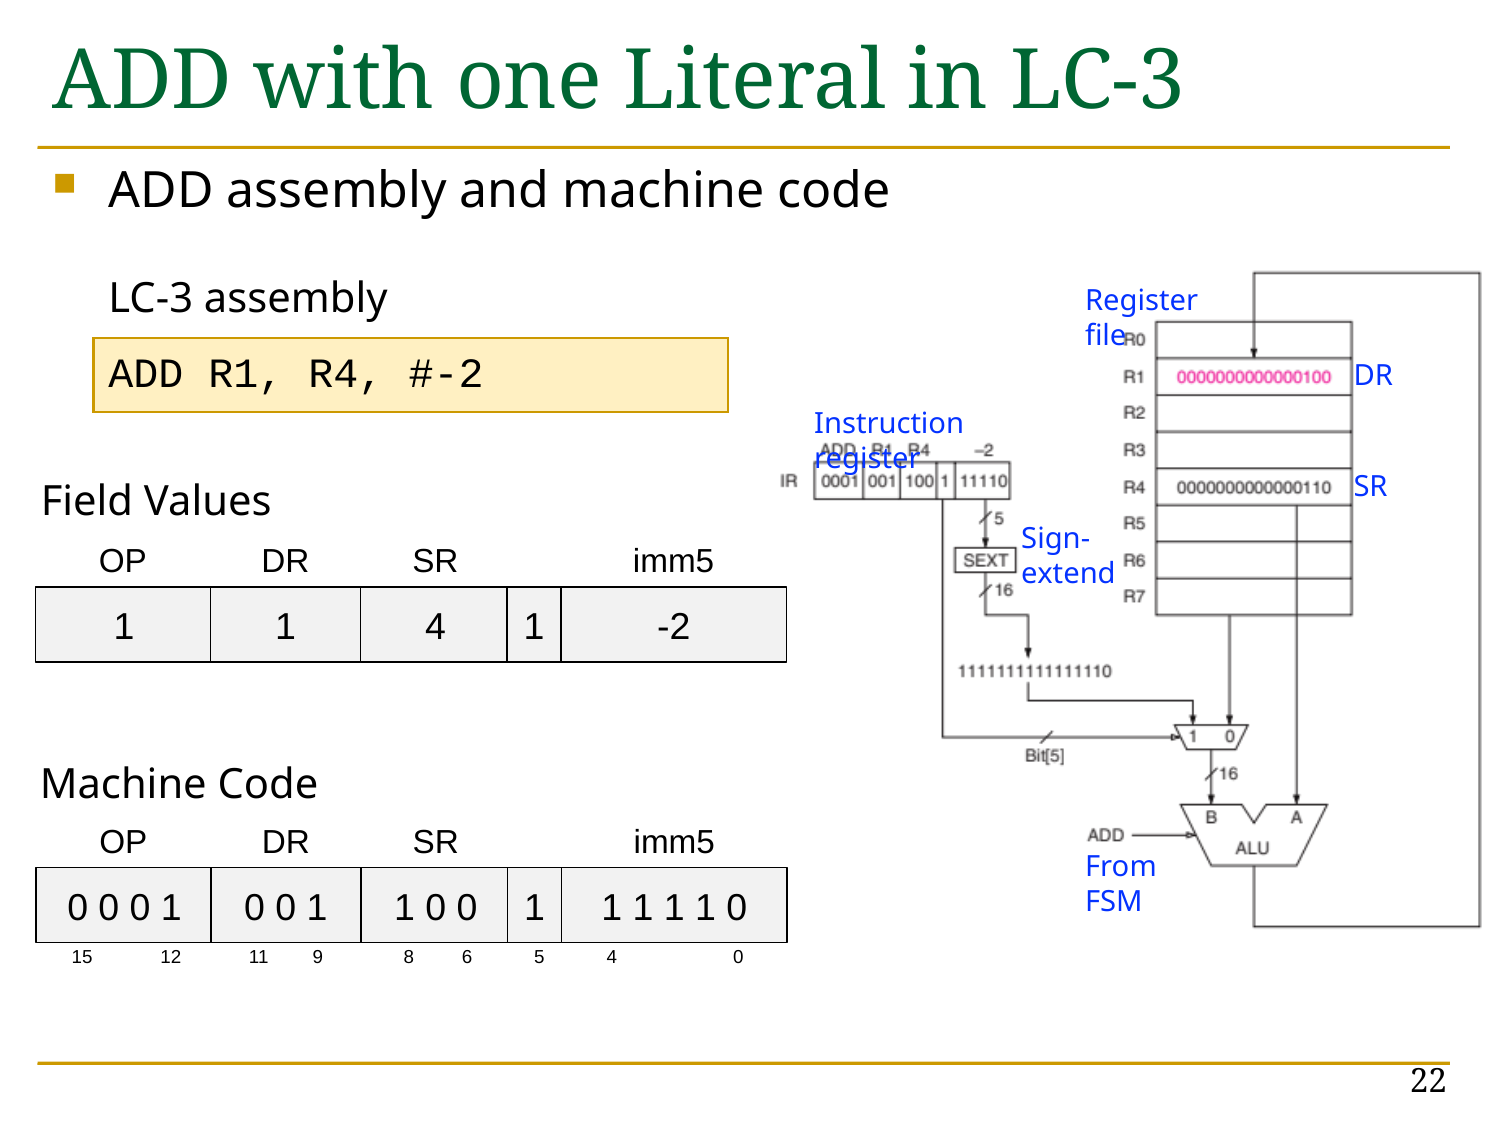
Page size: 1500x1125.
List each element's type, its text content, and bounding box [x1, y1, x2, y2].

text_box Machine Code [24, 749, 660, 825]
text_box 11 [229, 952, 288, 975]
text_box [35, 811, 765, 943]
text_box 8 [379, 952, 438, 975]
list ADD assembly and machine code [37, 150, 1450, 530]
title ADD with one Literal in LC-3 [37, 0, 1450, 150]
list ADD assembly and machine code [37, 947, 1450, 1063]
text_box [35, 531, 763, 663]
text_box 6 [438, 952, 497, 975]
text_box 9 [288, 952, 347, 975]
text_box 5 [510, 952, 569, 975]
text_box LC-3 assembly [93, 263, 729, 339]
list ADD assembly and machine code [37, 670, 763, 810]
text_box 0 [709, 952, 768, 975]
text_box 15 [53, 952, 112, 975]
slide_number 22 [1111, 1036, 1462, 1112]
text_box ADD R1, R4, #-2 [93, 339, 729, 413]
text_box 4 [582, 952, 641, 975]
text_box Field Values [26, 466, 661, 542]
text_box 12 [140, 952, 202, 975]
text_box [768, 263, 1488, 938]
